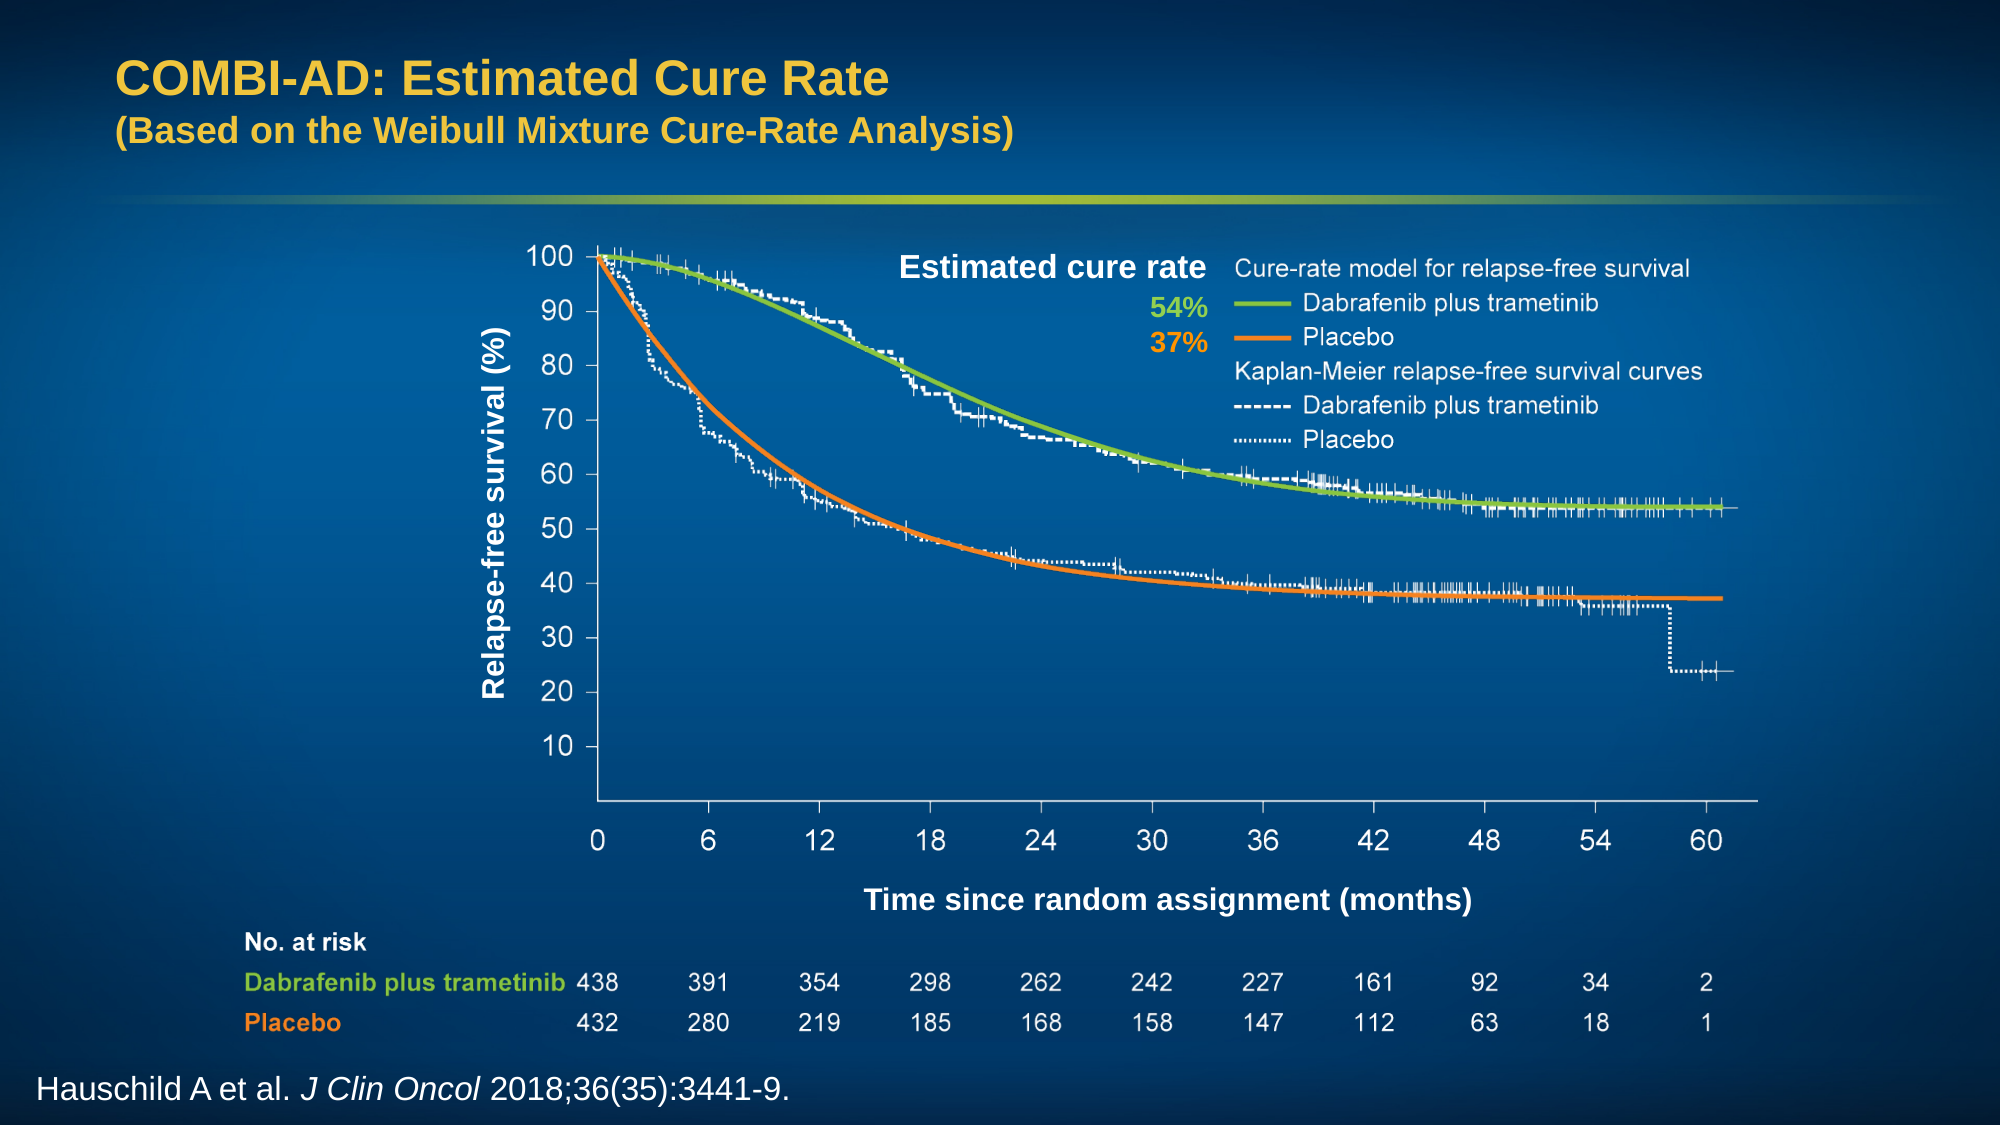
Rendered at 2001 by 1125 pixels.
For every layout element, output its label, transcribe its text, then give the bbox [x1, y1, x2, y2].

picture [0, 0, 2000, 1125]
title COMBI-AD: Estimated Cure Rate (Based on the Weibull Mixture Cure-Rate Analysis) [99, 4, 1950, 192]
text_box Hauschild A et al. J Clin Oncol 2018;36(35):3441-9. [13, 1059, 1039, 1119]
